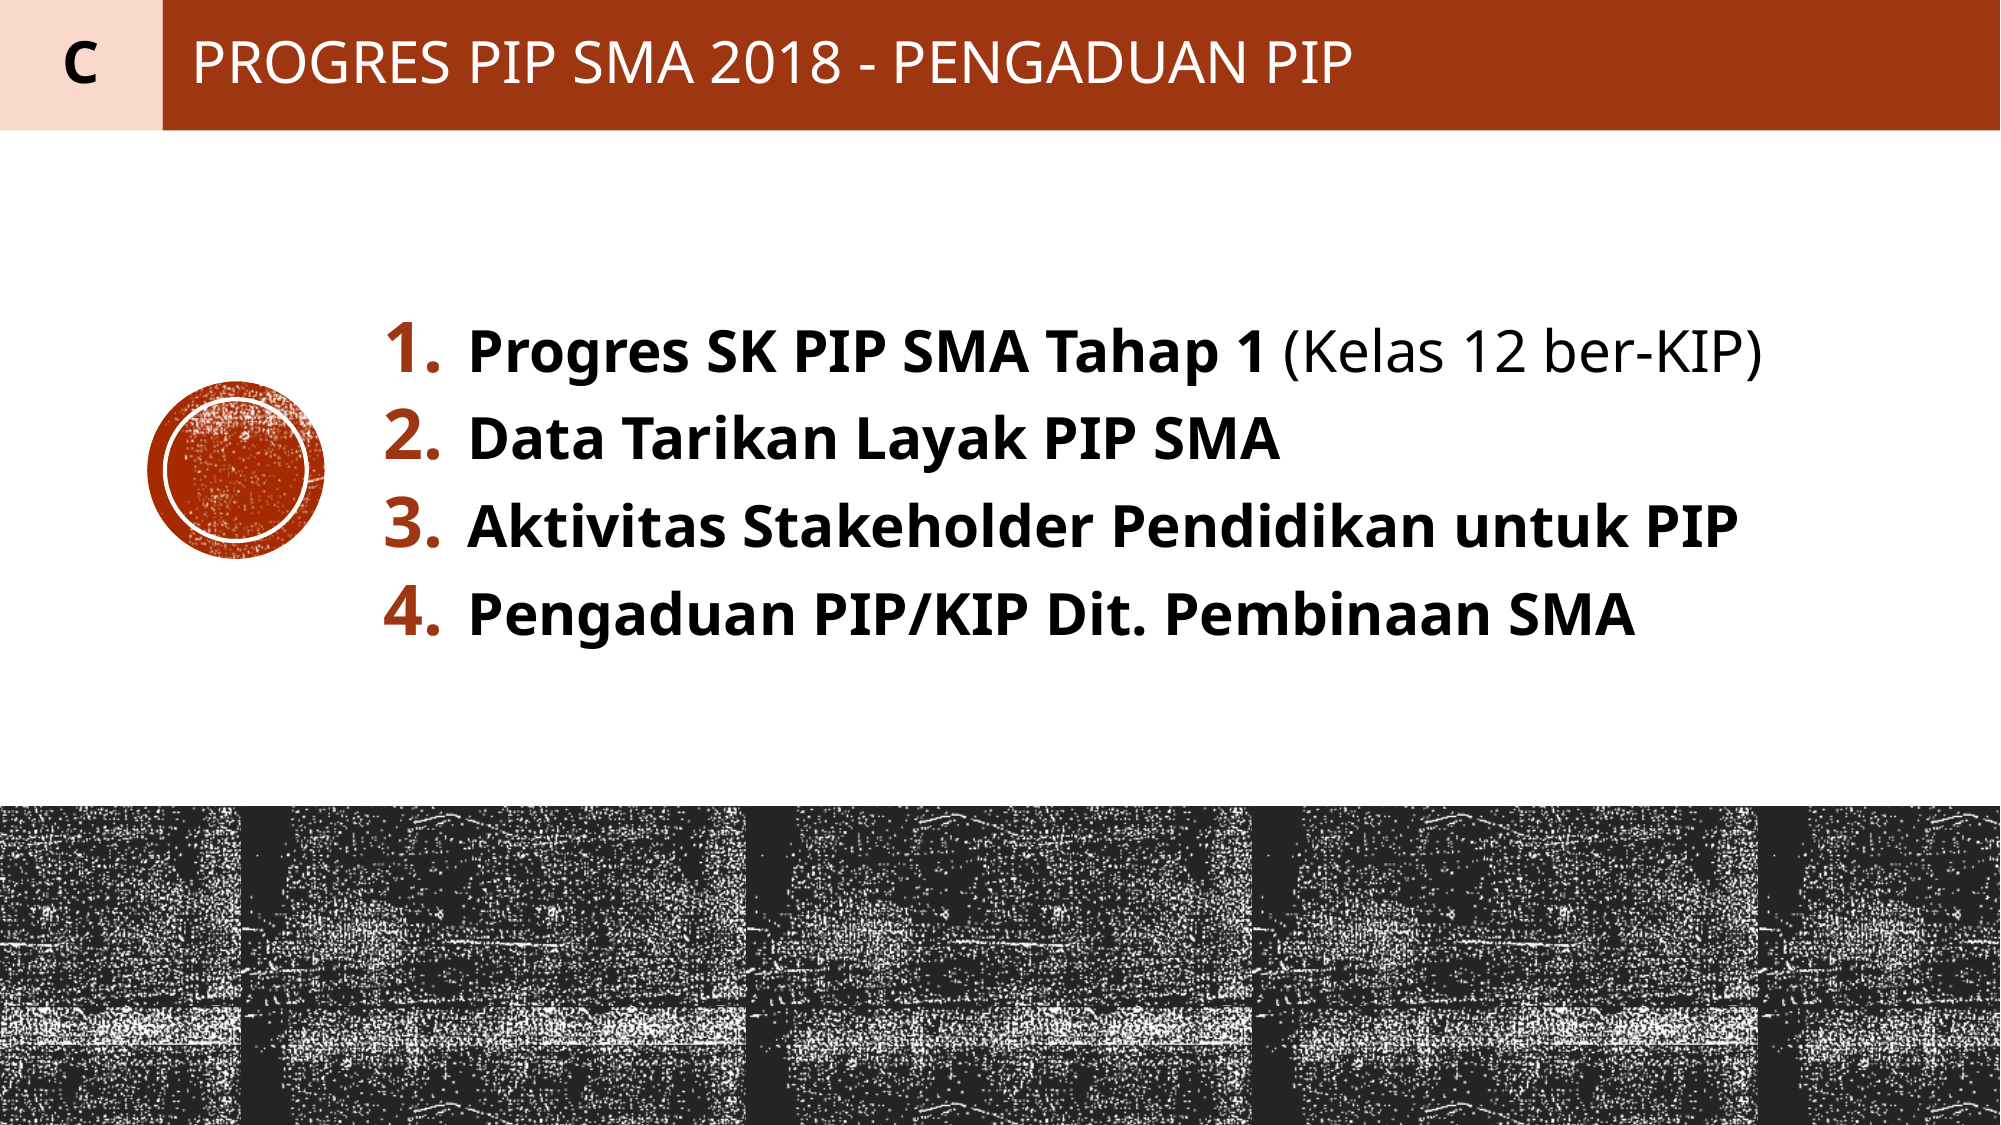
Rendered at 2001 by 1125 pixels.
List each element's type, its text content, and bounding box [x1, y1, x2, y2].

text_box C [0, 0, 162, 131]
text_box Progres pip sma 2018 - PENGADUAN PIP [162, 0, 2000, 131]
list Progres SK PIP SMA Tahap 1 (Kelas 12 ber-KIP) Data Tarikan Layak PIP SMA Aktivitas Stakeholder Pendidikan untuk PIP Pengaduan PIP/KIP Dit. Pembinaan SMA [368, 314, 1832, 707]
